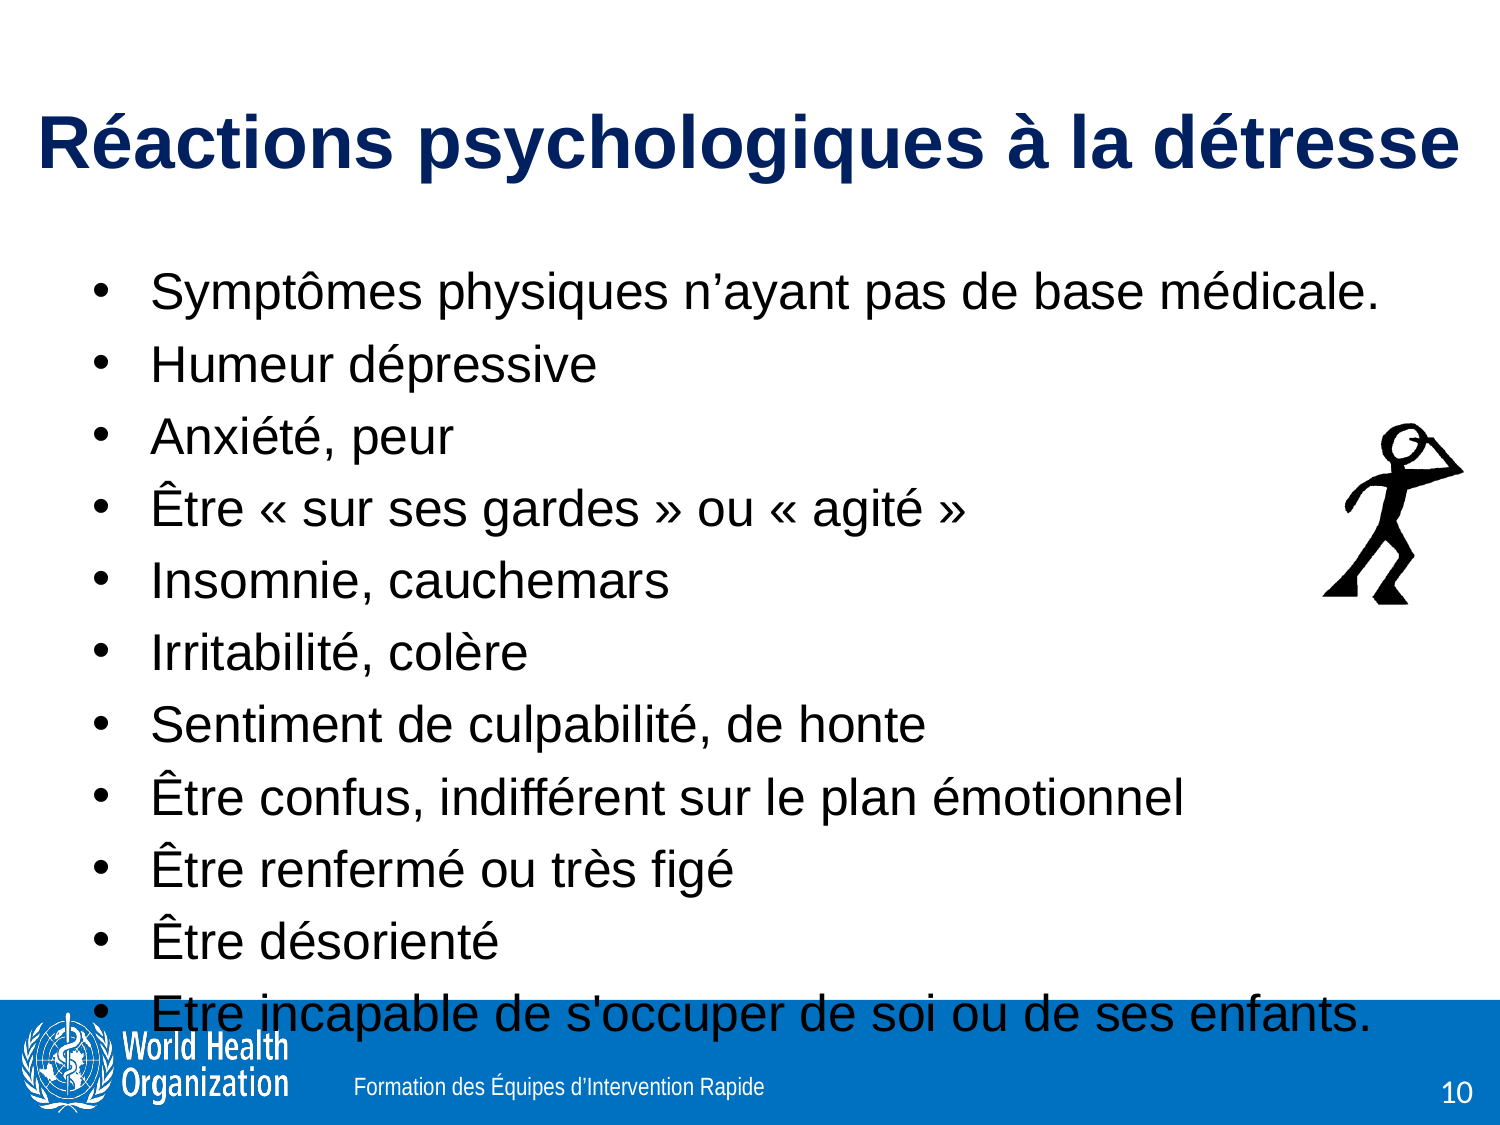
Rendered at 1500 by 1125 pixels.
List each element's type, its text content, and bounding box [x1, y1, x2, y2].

list Symptômes physiques n’ayant pas de base médicale. Humeur dépressive Anxiété, peur Être « sur ses gardes » ou « agité » Insomnie, cauchemars Irritabilité, colère Sentiment de culpabilité, de honte Être confus, indifférent sur le plan émotionnel Être renfermé ou très figé Être désorienté Etre incapable de s'occuper de soi ou de ses enfants. [77, 250, 1423, 1059]
title Réactions psychologiques à la détresse [0, 45, 1500, 233]
picture [21, 1012, 288, 1113]
picture [1316, 408, 1470, 609]
